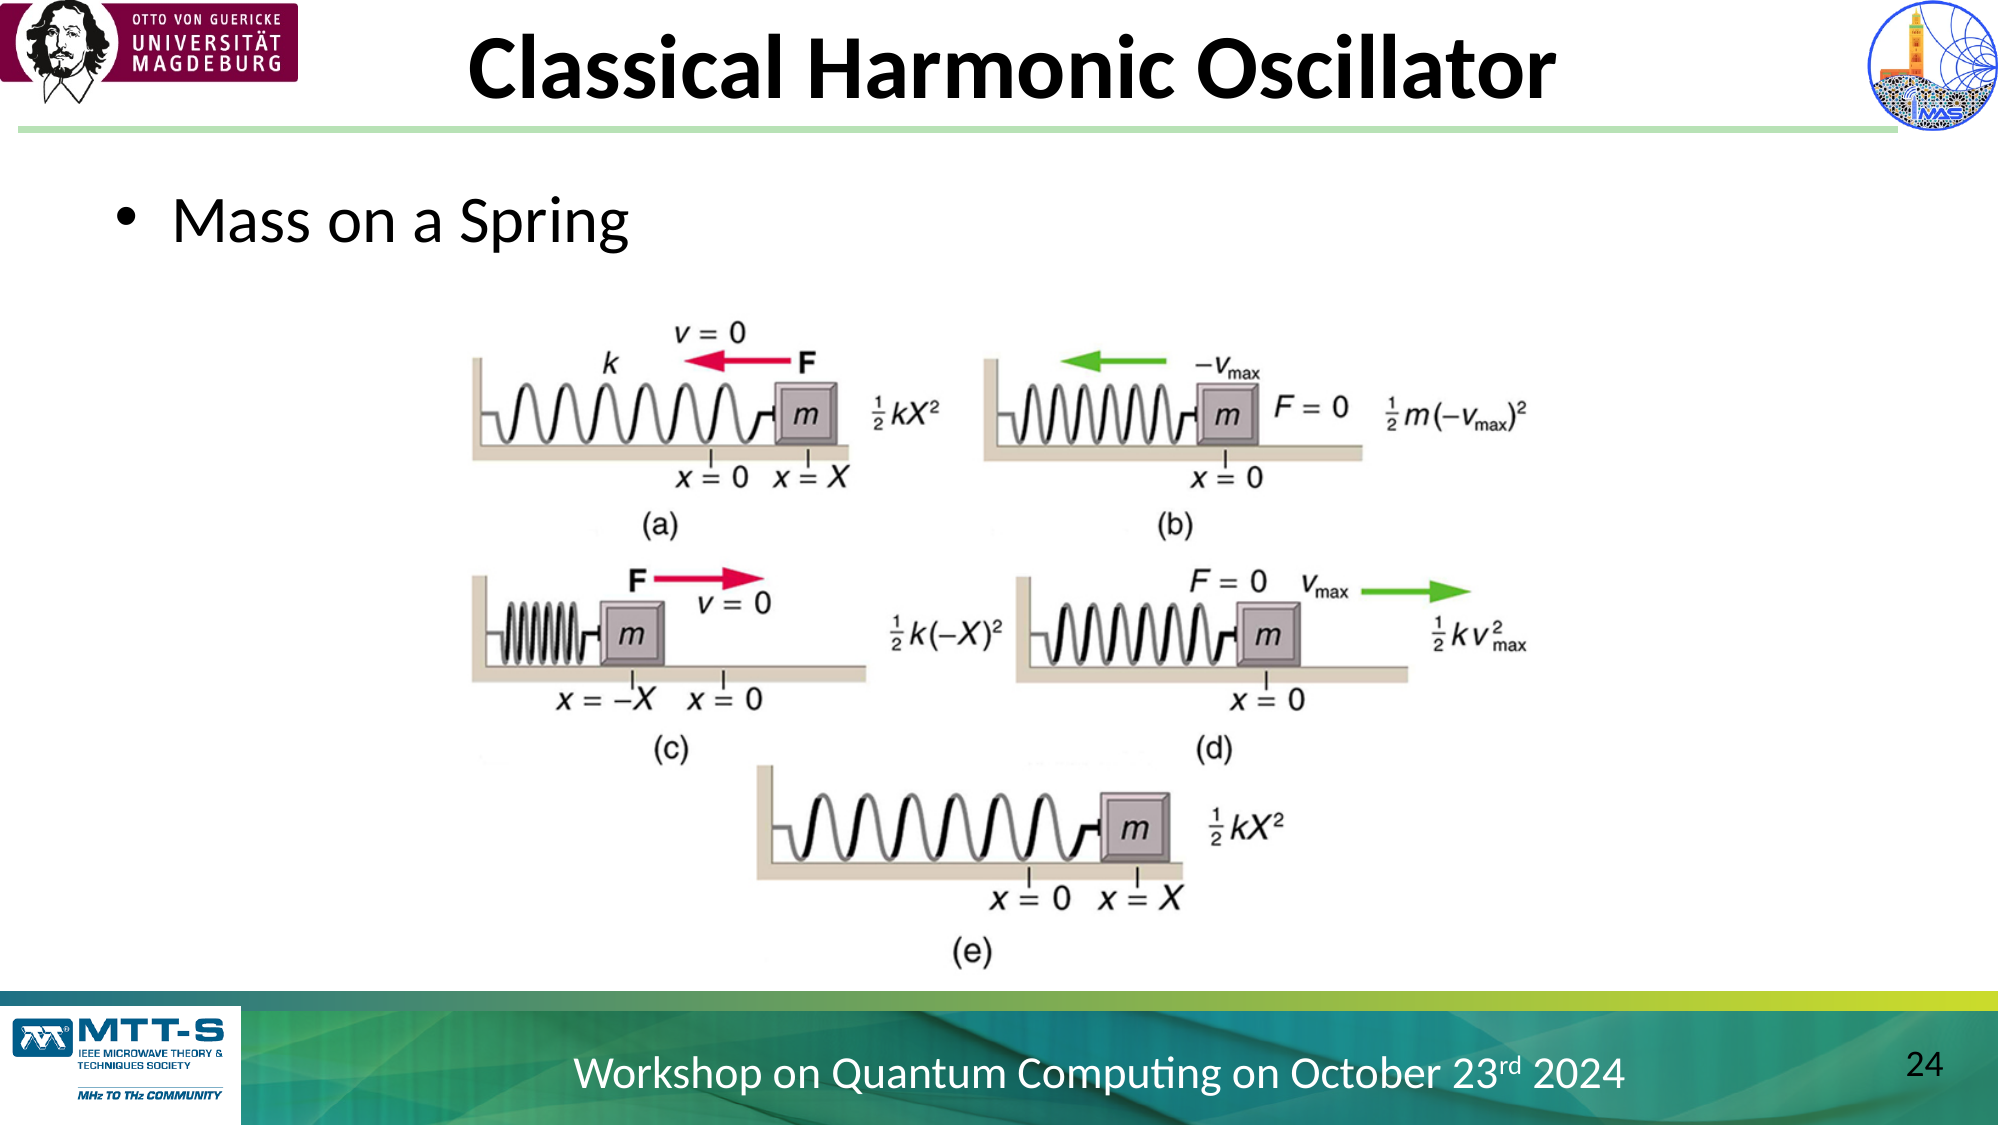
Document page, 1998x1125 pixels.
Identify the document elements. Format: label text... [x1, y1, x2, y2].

picture [1867, 0, 1998, 131]
picture [0, 0, 217, 104]
title Classical Harmonic Oscillator [217, 0, 1811, 140]
picture [0, 991, 1998, 1125]
picture [467, 313, 1531, 983]
list Mass on a Spring [99, 168, 1898, 982]
